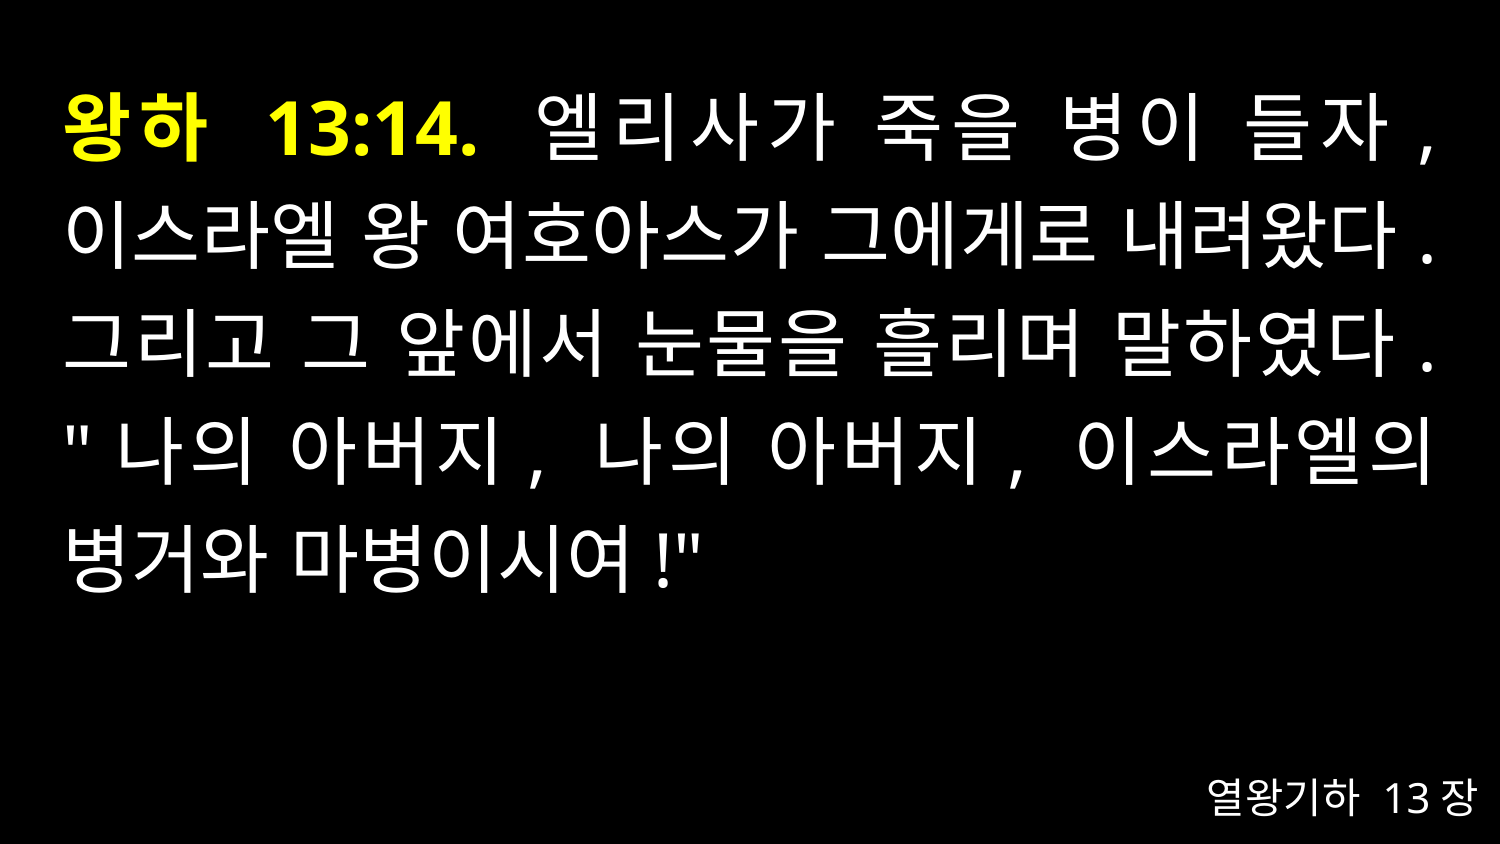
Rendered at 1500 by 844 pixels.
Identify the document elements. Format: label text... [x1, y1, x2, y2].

title 왕하 13:14. 엘리사가 죽을 병이 들자, 이스라엘 왕 여호아스가 그에게로 내려왔다. 그리고 그 앞에서 눈물을 흘리며 말하였다. "나의 아버지, 나의 아버지, 이스라엘의 병거와 마병이시여!" [0, 0, 1500, 844]
subtitle 열왕기하 13장 [916, 770, 1500, 844]
